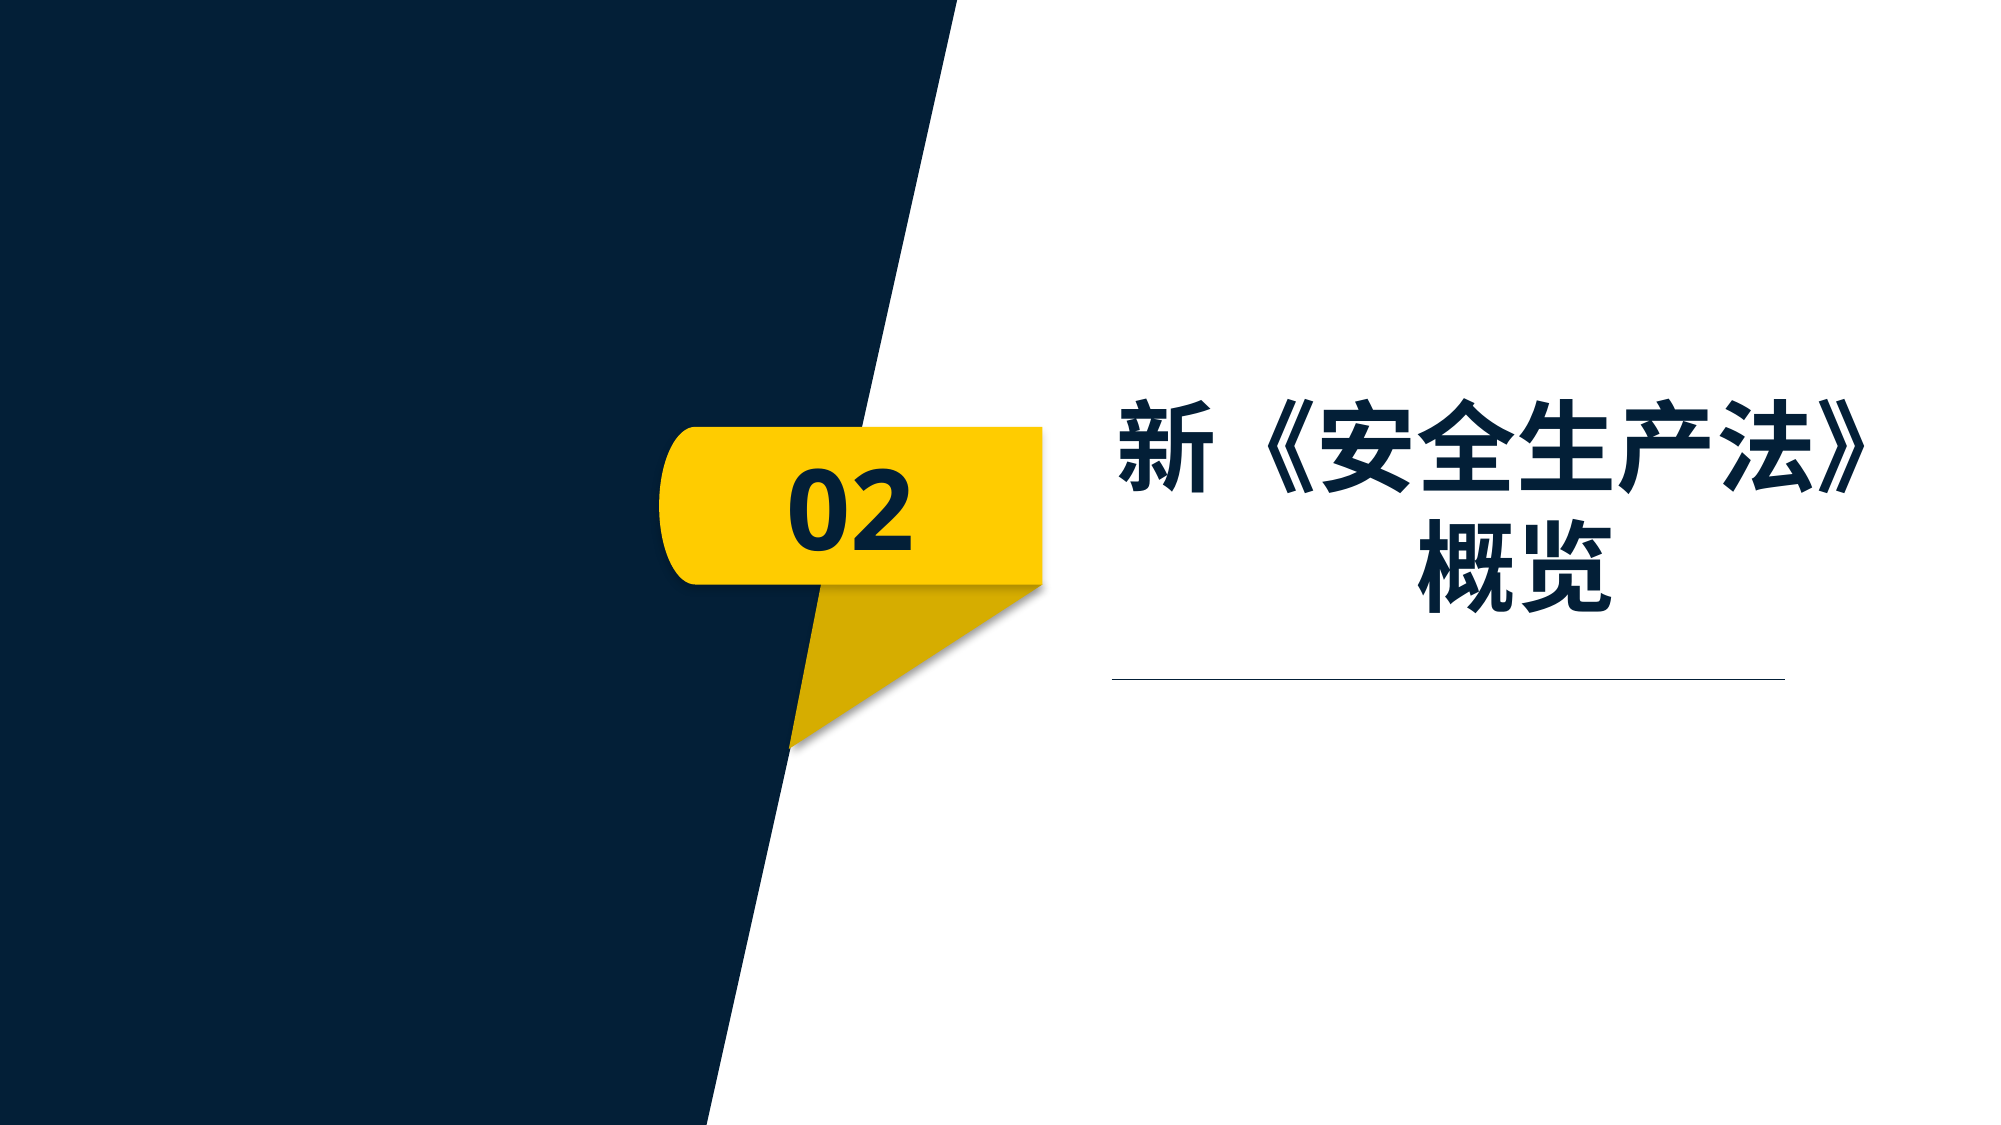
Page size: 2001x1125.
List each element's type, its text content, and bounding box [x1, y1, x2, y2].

text_box [0, 0, 959, 1125]
text_box 新《安全生产法》 概览 [985, 377, 2000, 632]
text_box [659, 426, 1043, 680]
